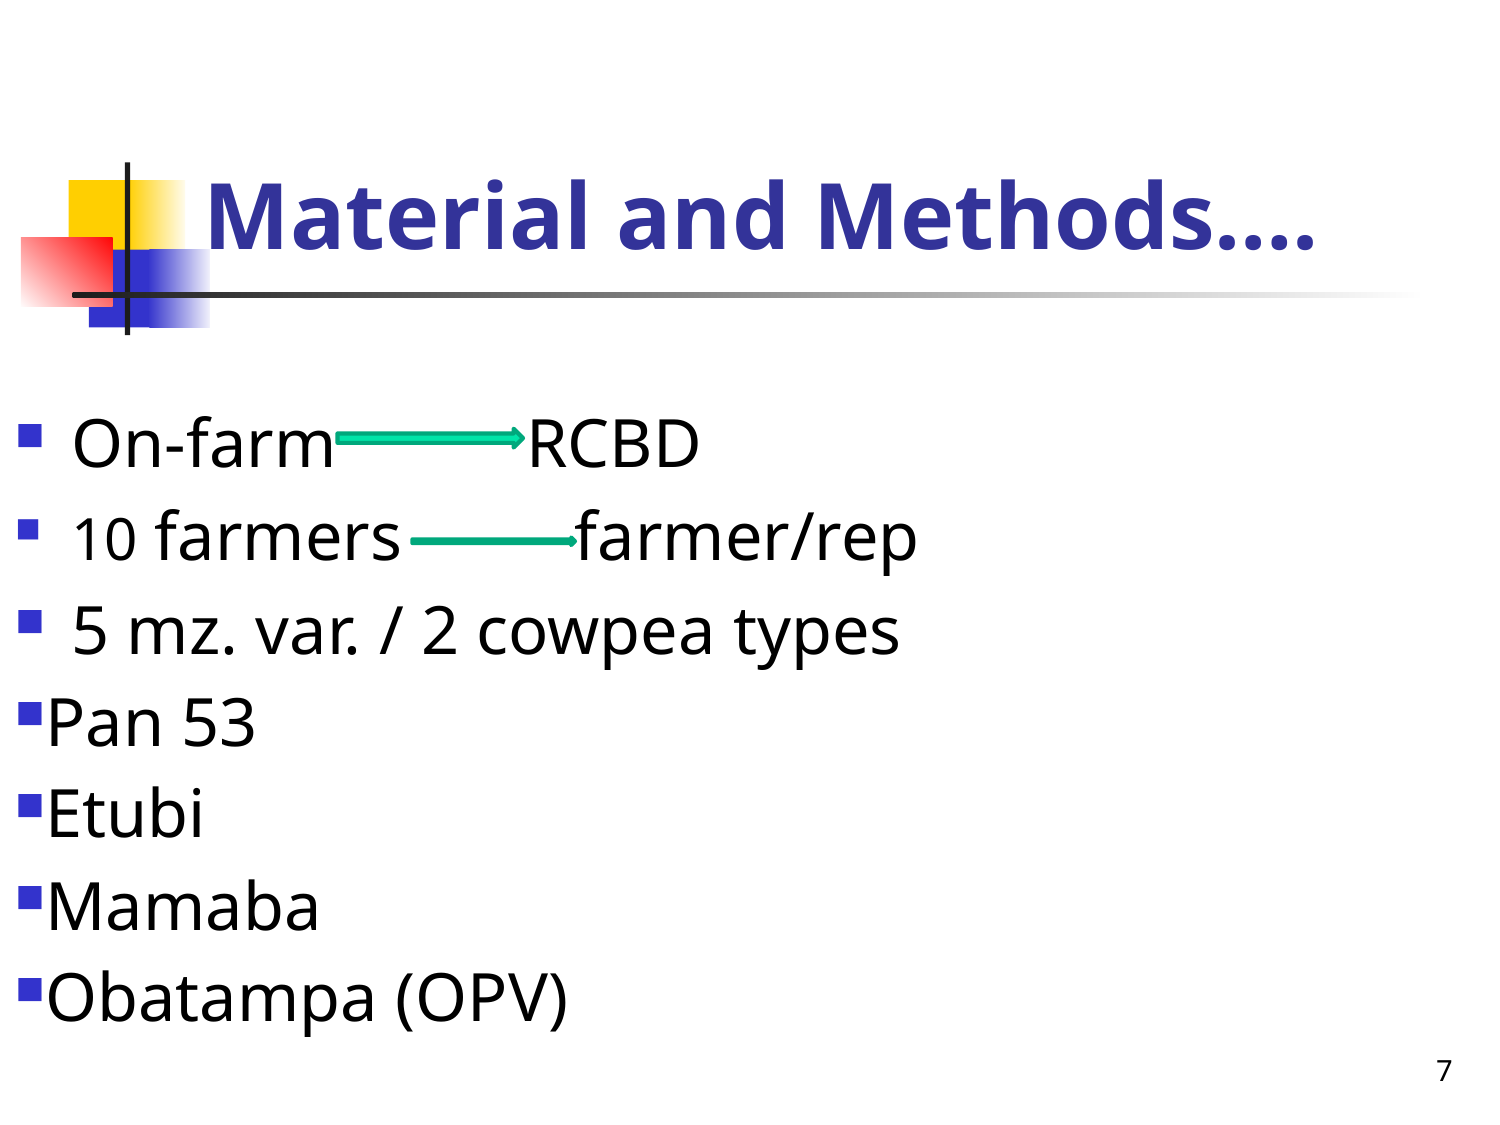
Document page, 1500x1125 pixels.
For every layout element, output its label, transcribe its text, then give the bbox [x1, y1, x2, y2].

text_box [410, 535, 578, 547]
title Material and Methods…. [188, 35, 1468, 275]
text_box [335, 426, 526, 450]
slide_number 7 [1155, 1024, 1468, 1100]
list On-farm RCBD 10 farmers farmer/rep 5 mz. var. / 2 cowpea types Pan 53 Etubi Mamaba Obatampa (OPV) [0, 299, 1500, 1125]
